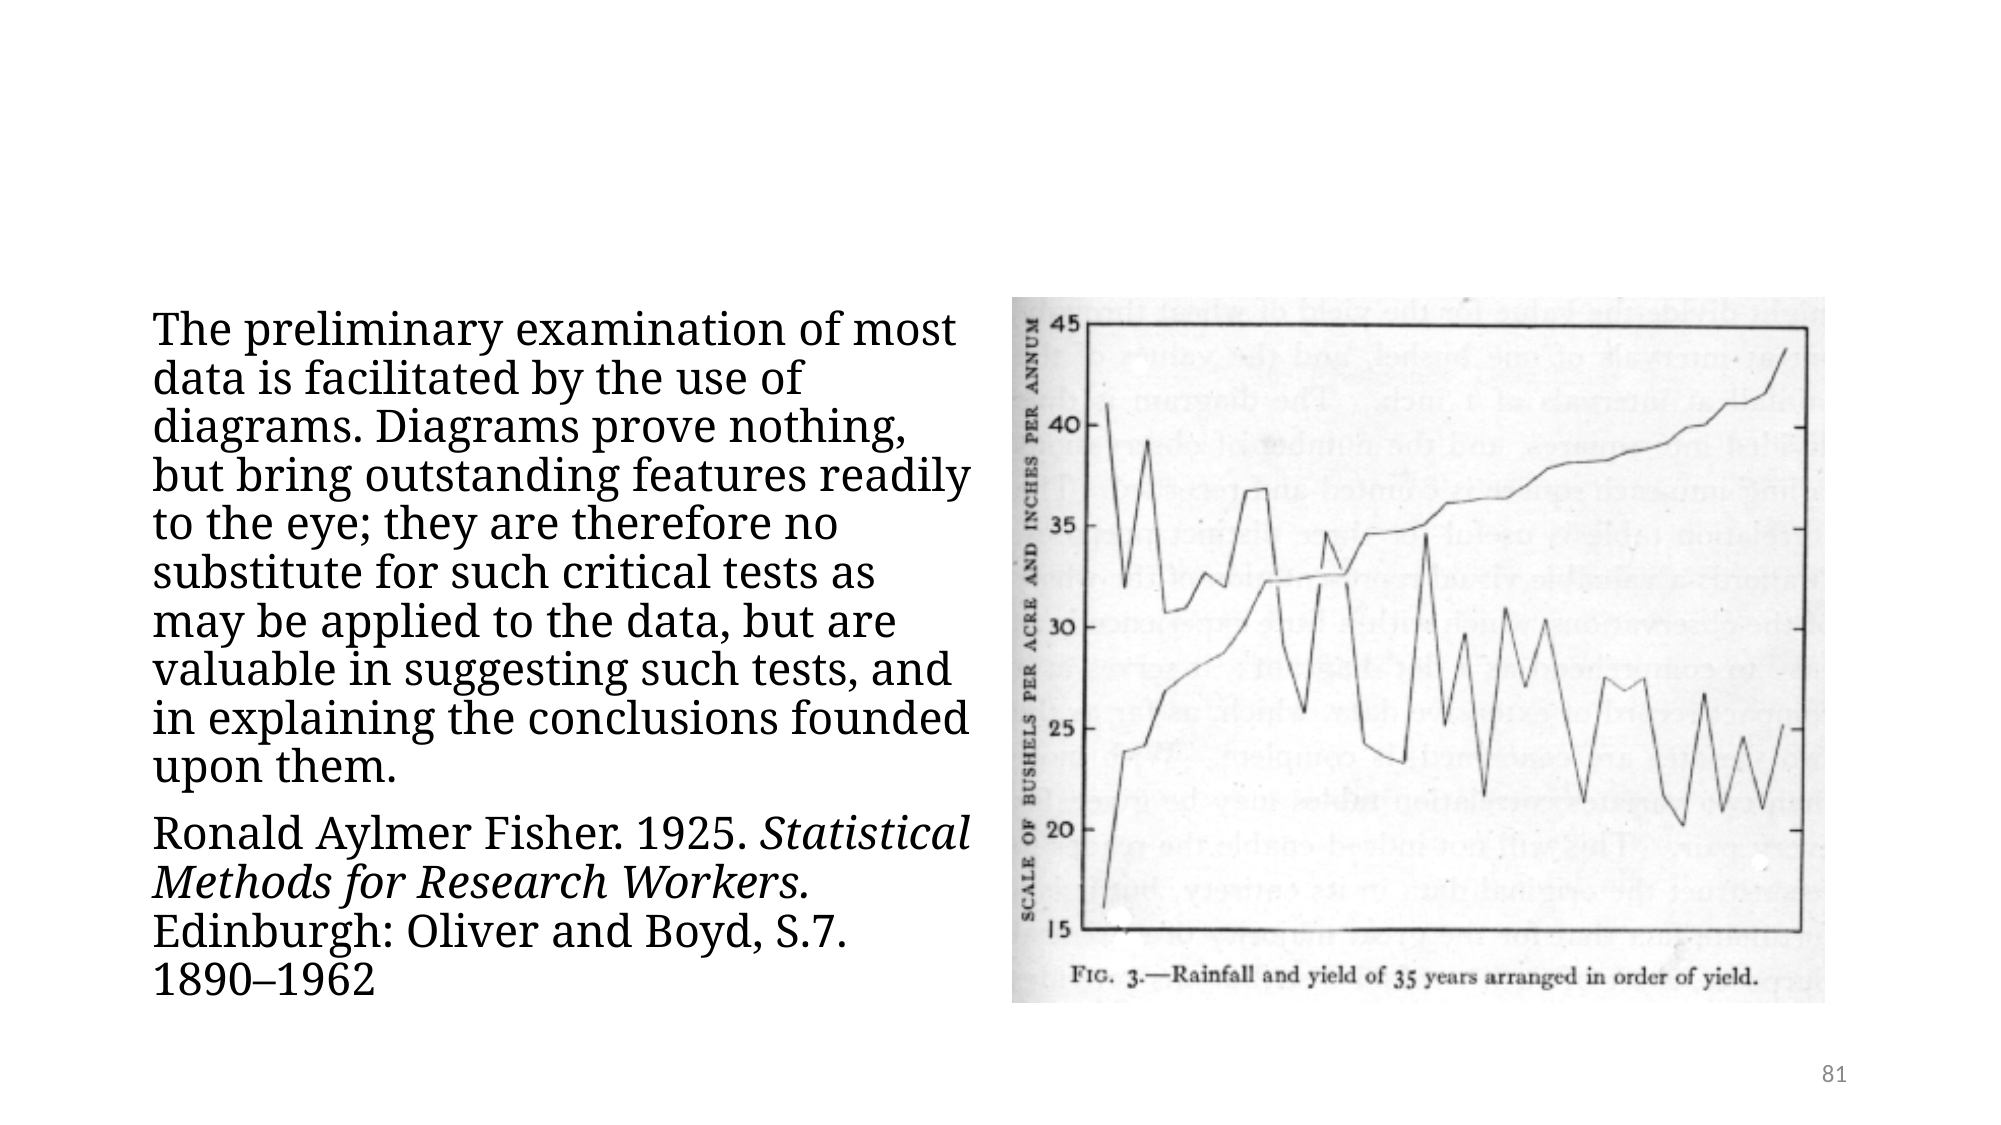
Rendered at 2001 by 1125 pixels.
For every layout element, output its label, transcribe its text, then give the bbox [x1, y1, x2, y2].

slide_number 81 [1412, 1042, 1863, 1103]
list The preliminary examination of most data is facilitated by the use of diagrams. Diagrams prove nothing, but bring outstanding features readily to the eye; they are therefore no substitute for such critical tests as may be applied to the data, but are valuable in suggesting such tests, and in explaining the conclusions founded upon them. Ronald Aylmer Fisher. 1925. Statistical Methods for Research Workers. Edinburgh: Oliver and Boyd, S.7. 1890–1962 [137, 299, 988, 1014]
picture [1012, 297, 1825, 1003]
